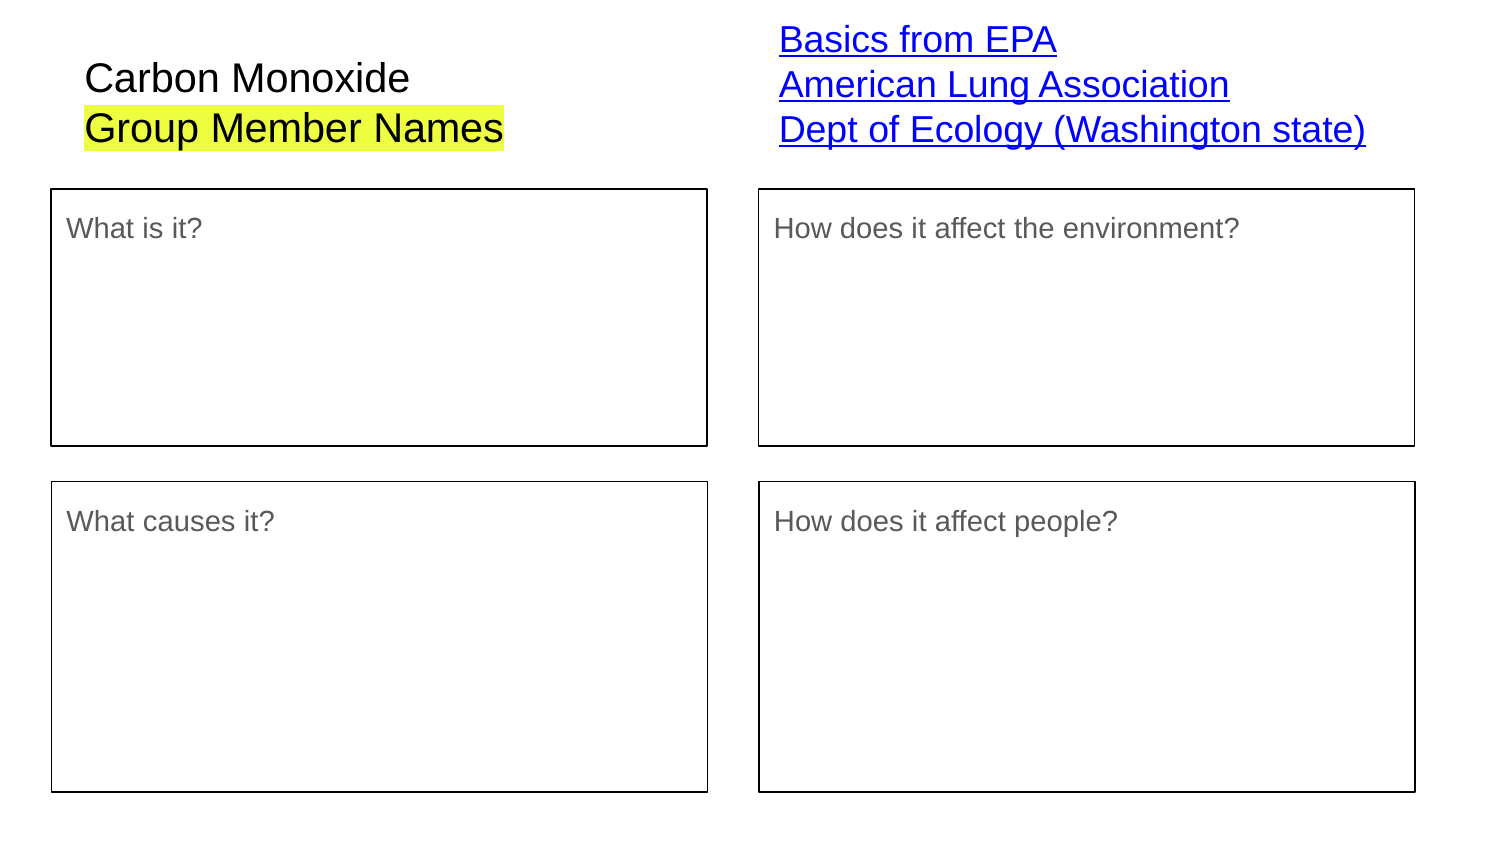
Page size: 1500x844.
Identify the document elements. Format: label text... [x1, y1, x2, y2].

list What causes it? [51, 481, 708, 792]
list What is it? [51, 189, 708, 446]
text_box Basics from EPA American Lung Association Dept of Ecology (Washington state) [763, 0, 1500, 165]
list How does it affect the environment? [758, 189, 1415, 446]
title Carbon Monoxide Group Member Names [69, 36, 697, 167]
list How does it affect people? [758, 481, 1415, 792]
